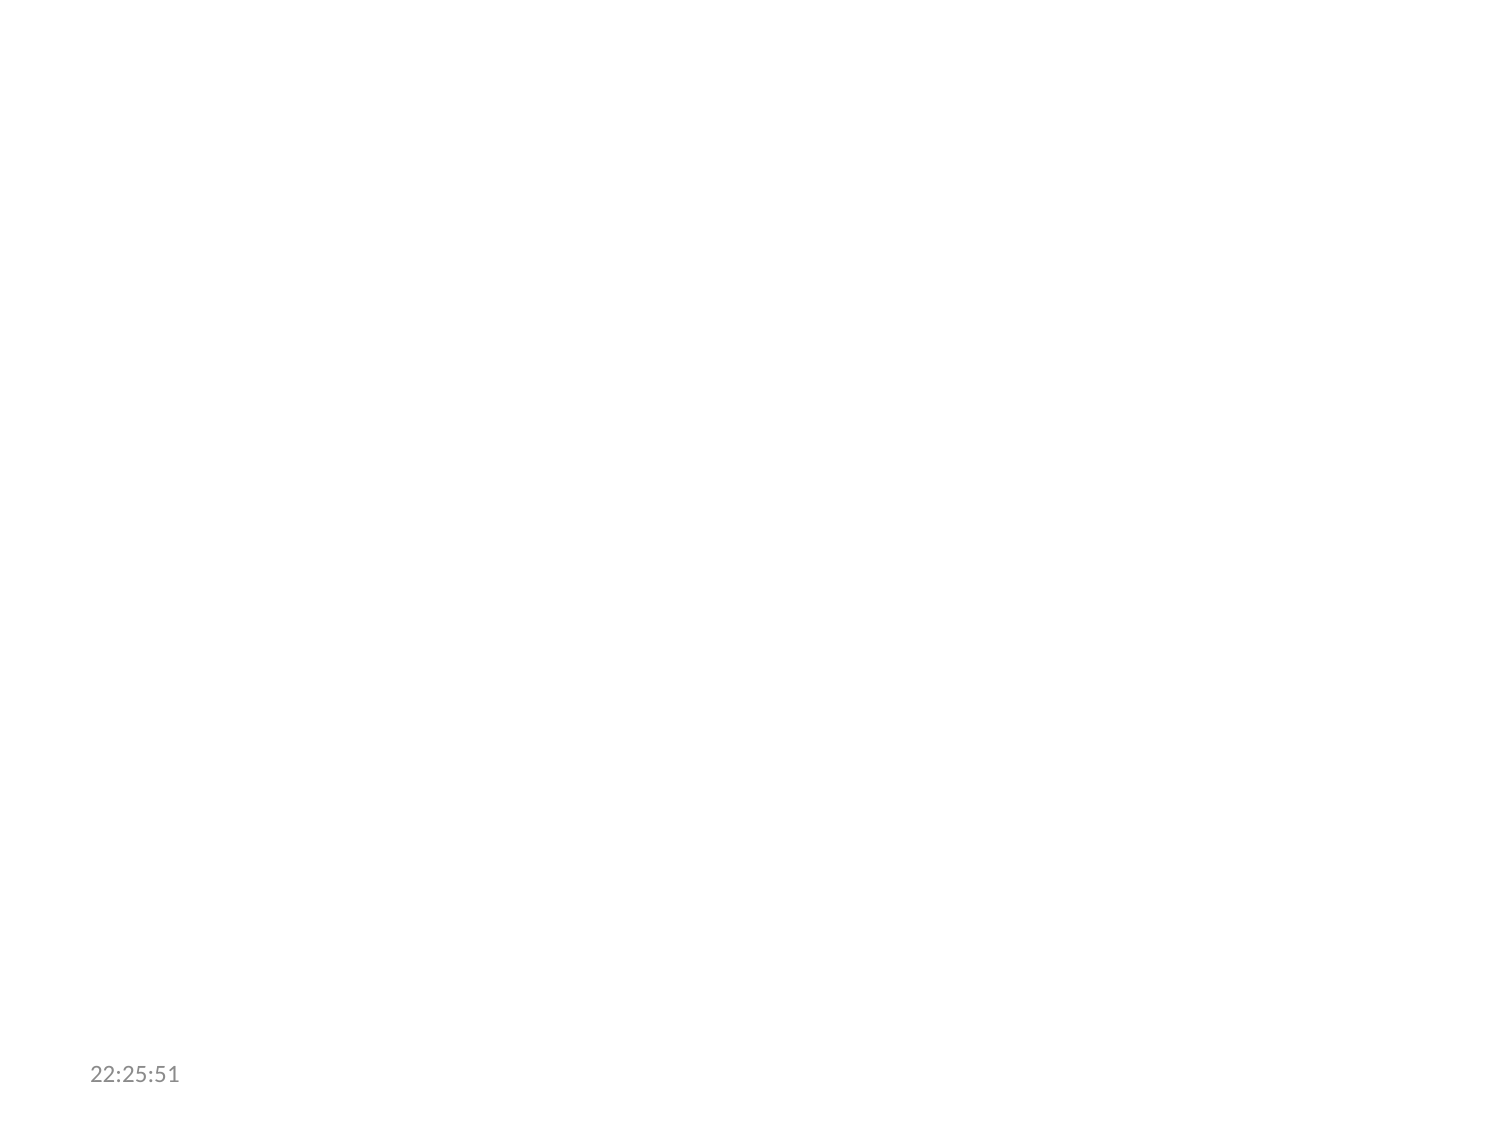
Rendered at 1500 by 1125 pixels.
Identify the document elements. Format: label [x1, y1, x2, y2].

slide_number [75, 1042, 425, 1103]
